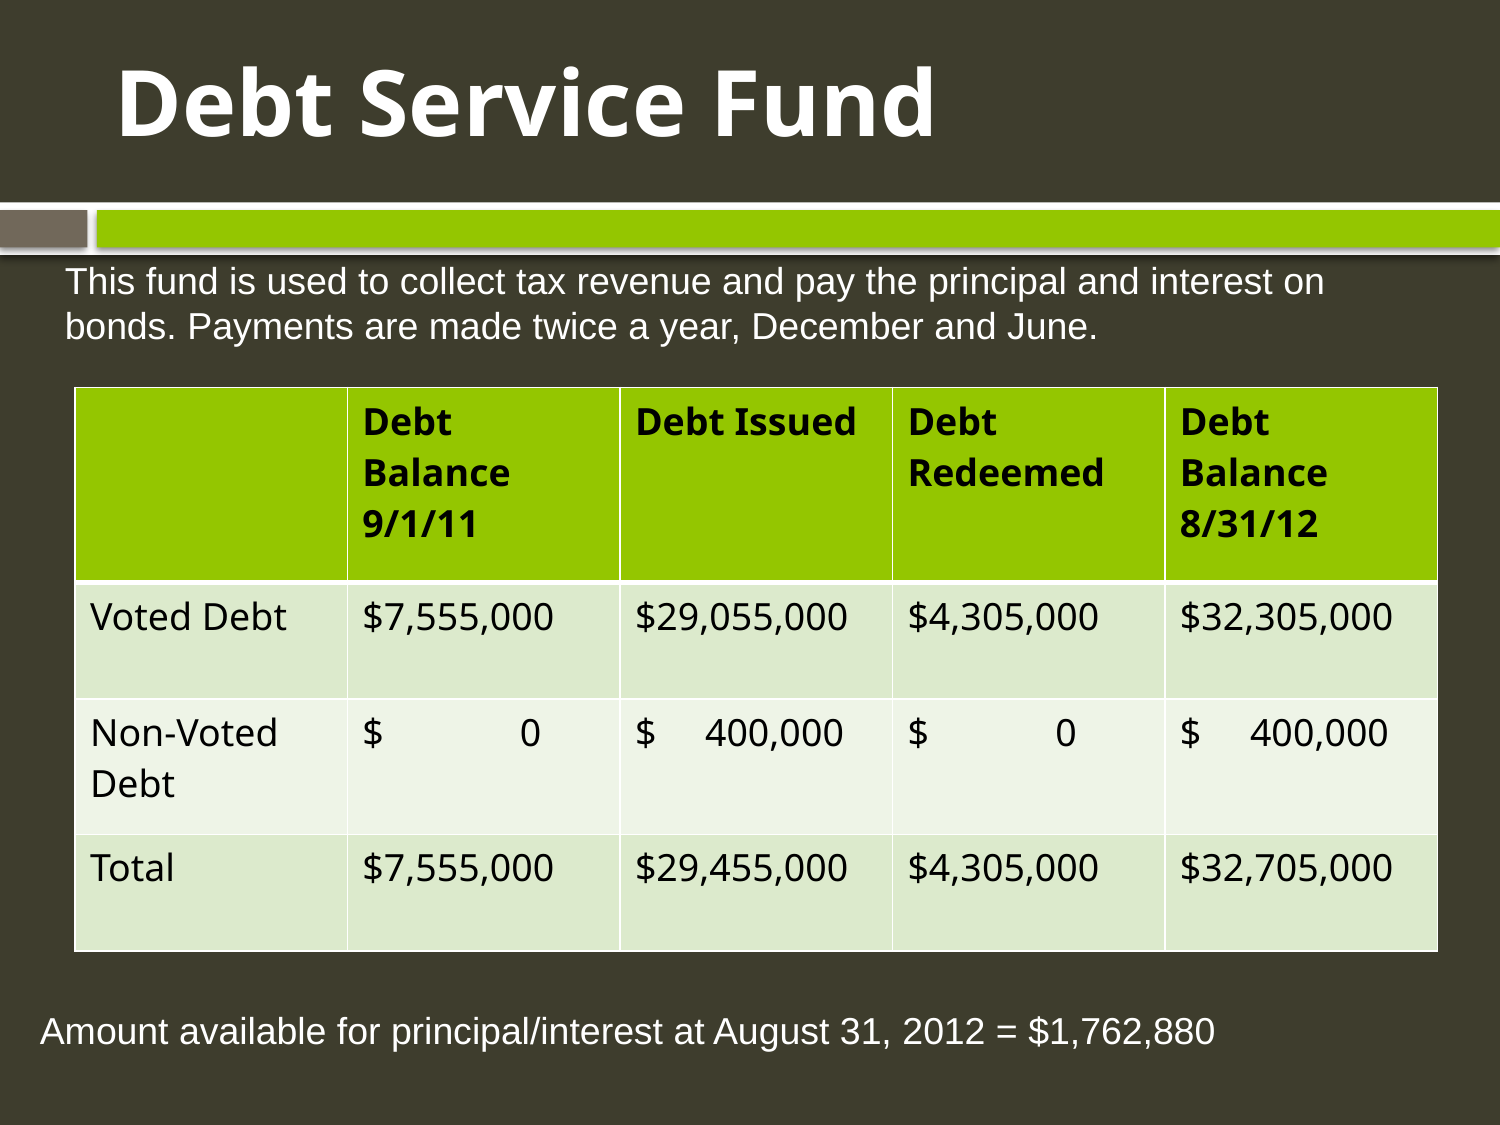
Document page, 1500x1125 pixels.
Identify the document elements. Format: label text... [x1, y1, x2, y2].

table_cell $29,455,000 [621, 835, 892, 950]
table_cell Total [76, 835, 347, 950]
table_cell $32,305,000 [1166, 585, 1437, 698]
table_header Debt Redeemed [893, 388, 1164, 580]
table_cell $ 0 [348, 700, 619, 834]
table_cell Voted Debt [76, 585, 347, 698]
text_box Debt Service Fund [99, 0, 1400, 200]
table_cell Non-Voted Debt [76, 700, 347, 834]
table_cell $ 400,000 [1166, 700, 1437, 834]
table_header [76, 388, 347, 580]
table_cell $ 400,000 [621, 700, 892, 834]
table_cell $7,555,000 [348, 585, 619, 698]
table_cell $32,705,000 [1166, 835, 1437, 950]
table_cell $4,305,000 [893, 835, 1164, 950]
table_header Debt Issued [621, 388, 892, 580]
text_box This fund is used to collect tax revenue and pay the principal and interest on bonds. Payments are made twice a year, December and June. [50, 249, 1450, 355]
table_cell $29,055,000 [621, 585, 892, 698]
text_box Amount available for principal/interest at August 31, 2012 = $1,762,880 [24, 999, 1425, 1060]
table_header Debt Balance 8/31/12 [1166, 388, 1437, 580]
table_header Debt Balance 9/1/11 [348, 388, 619, 580]
table_cell $ 0 [893, 700, 1164, 834]
table_cell $4,305,000 [893, 585, 1164, 698]
table_cell $7,555,000 [348, 835, 619, 950]
